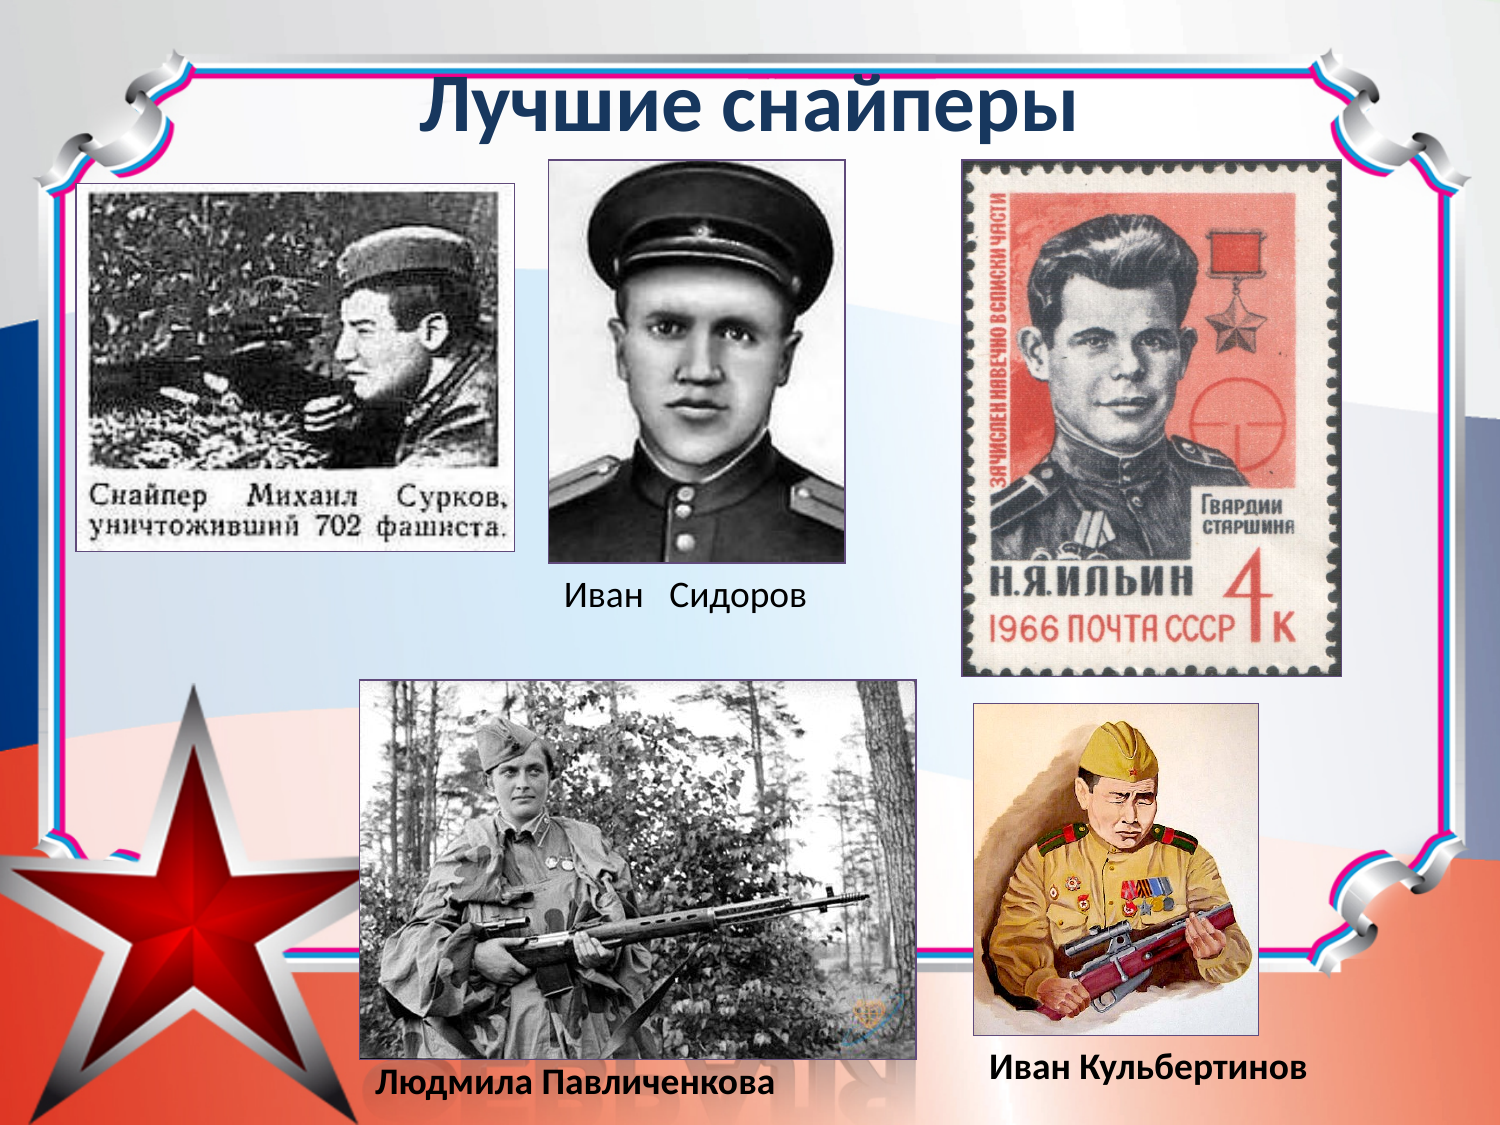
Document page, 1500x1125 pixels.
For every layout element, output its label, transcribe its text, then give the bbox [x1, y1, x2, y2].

text_box Людмила Павличенкова [360, 1049, 928, 1110]
picture [962, 160, 1341, 676]
text_box Иван Сидоров [549, 562, 869, 623]
picture [0, 0, 1500, 1125]
text_box Иван Кульбертинов [974, 1034, 1459, 1095]
title Лучшие снайперы [75, 0, 1425, 197]
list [76, 184, 514, 551]
